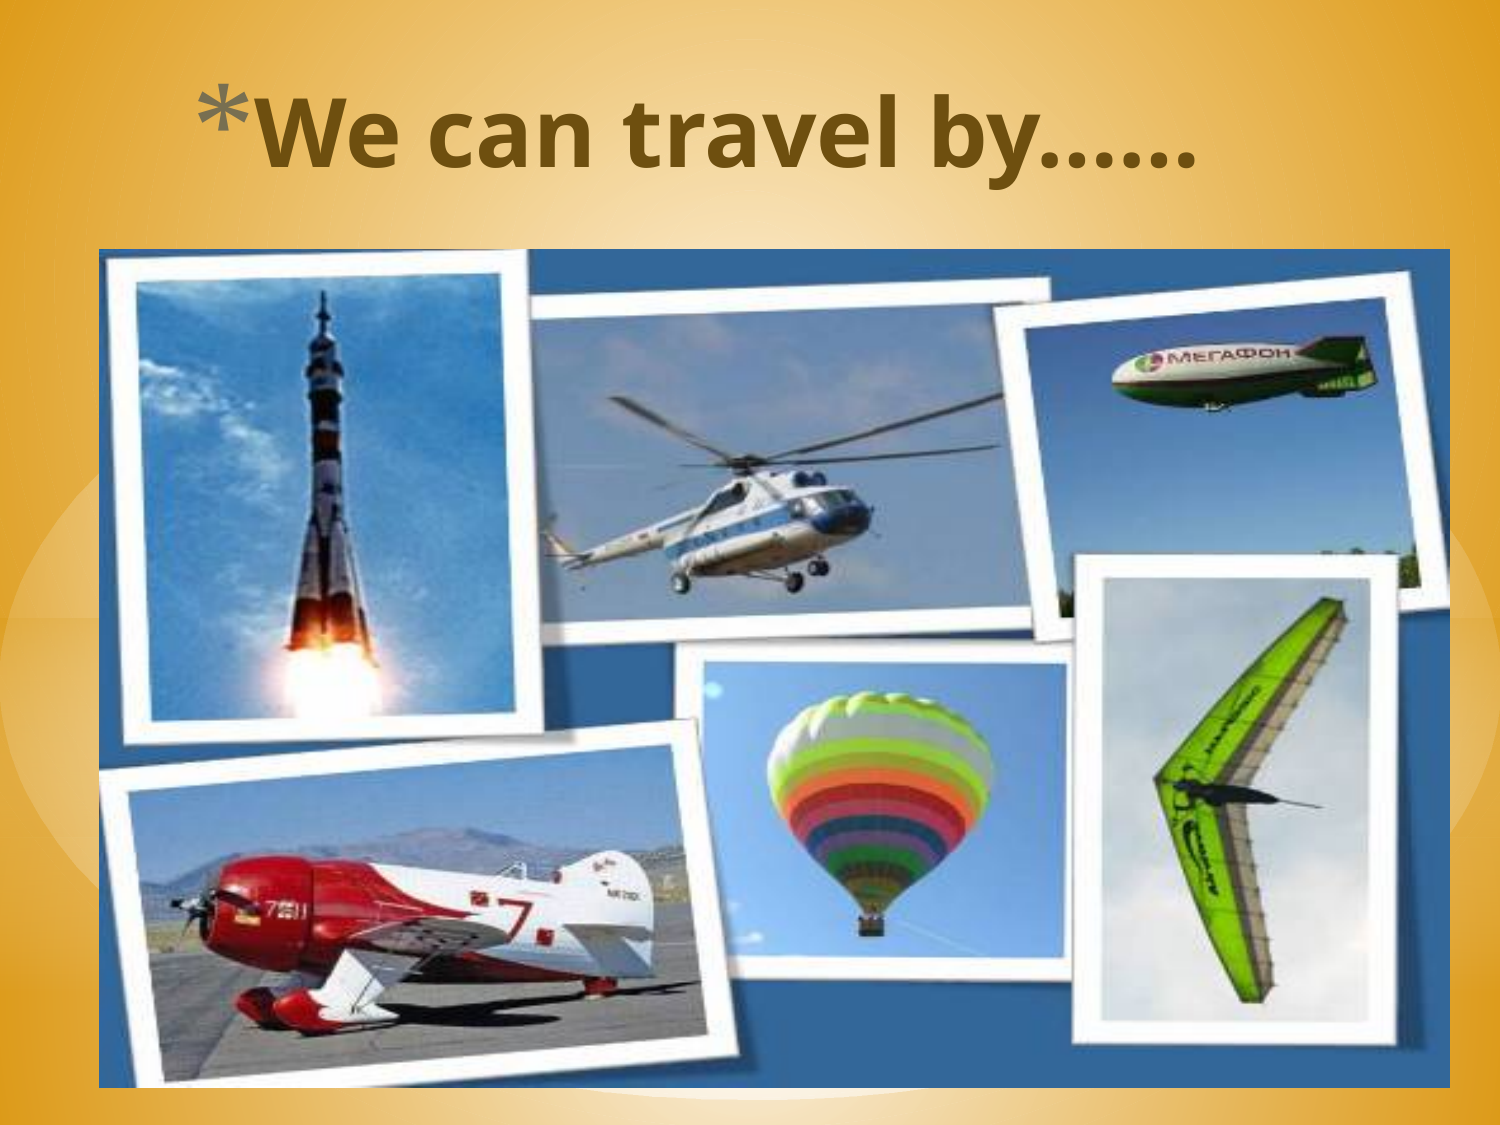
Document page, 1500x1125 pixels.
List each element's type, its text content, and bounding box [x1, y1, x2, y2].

title We can travel by…… [147, 64, 1216, 247]
picture [99, 249, 1451, 1088]
